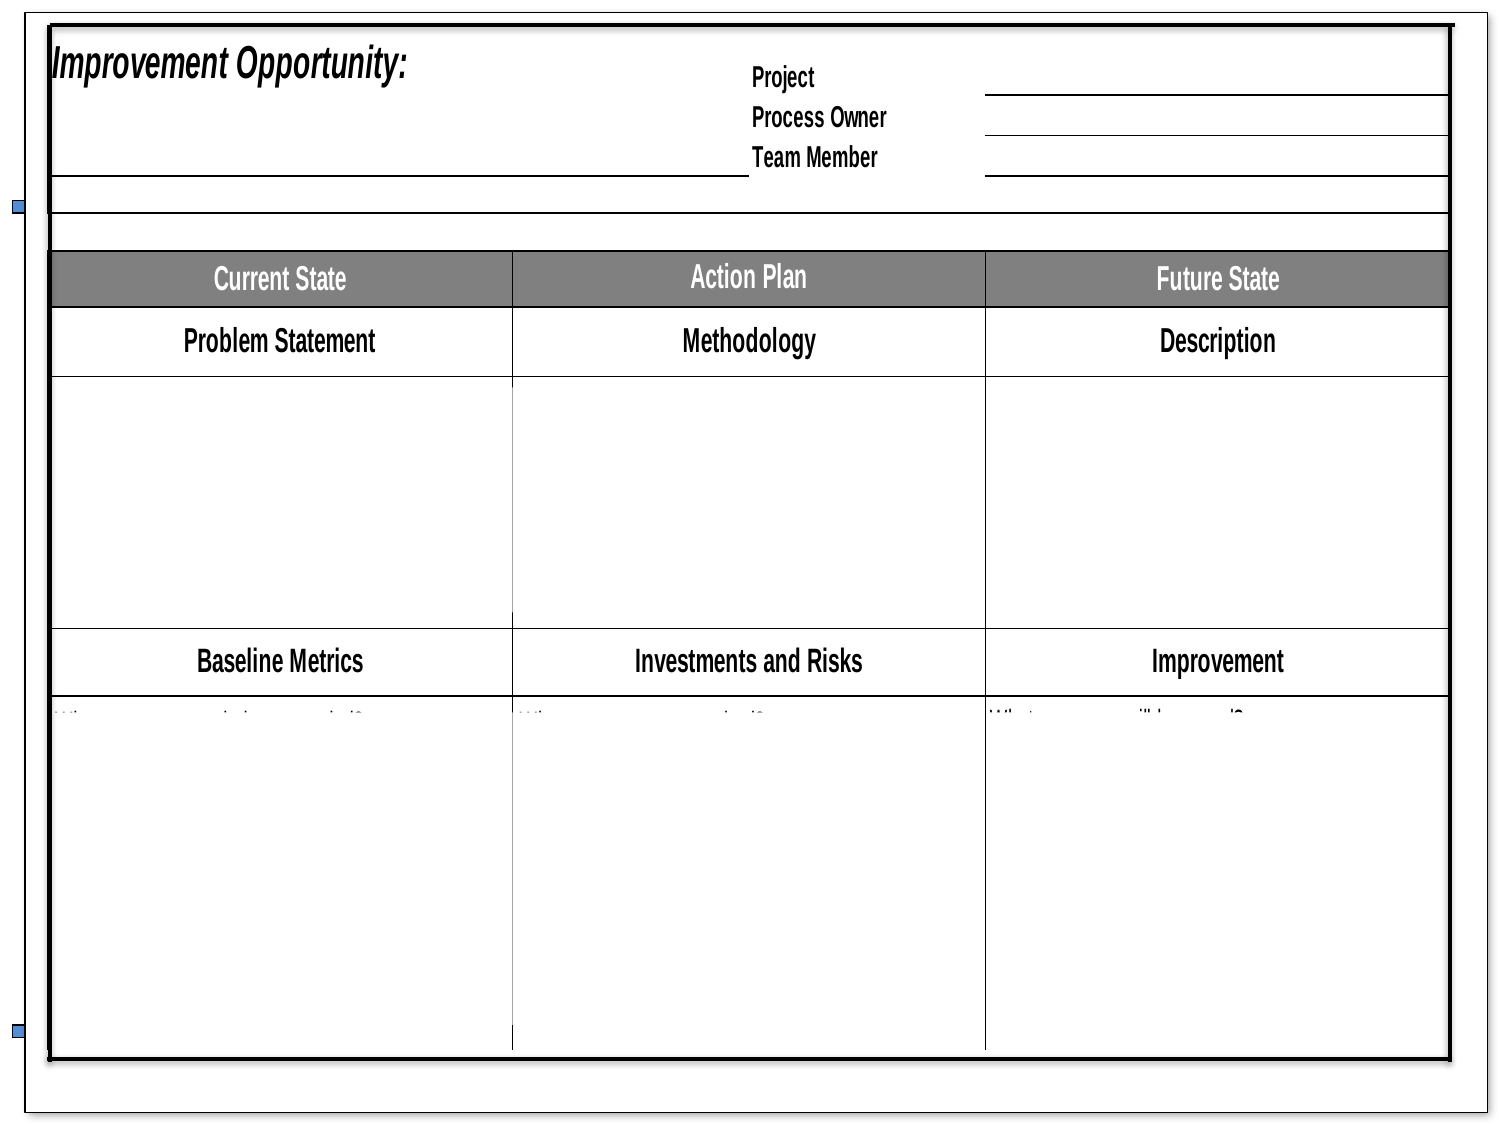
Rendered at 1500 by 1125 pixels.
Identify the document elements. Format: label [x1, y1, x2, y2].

text_box [24, 12, 1488, 1113]
